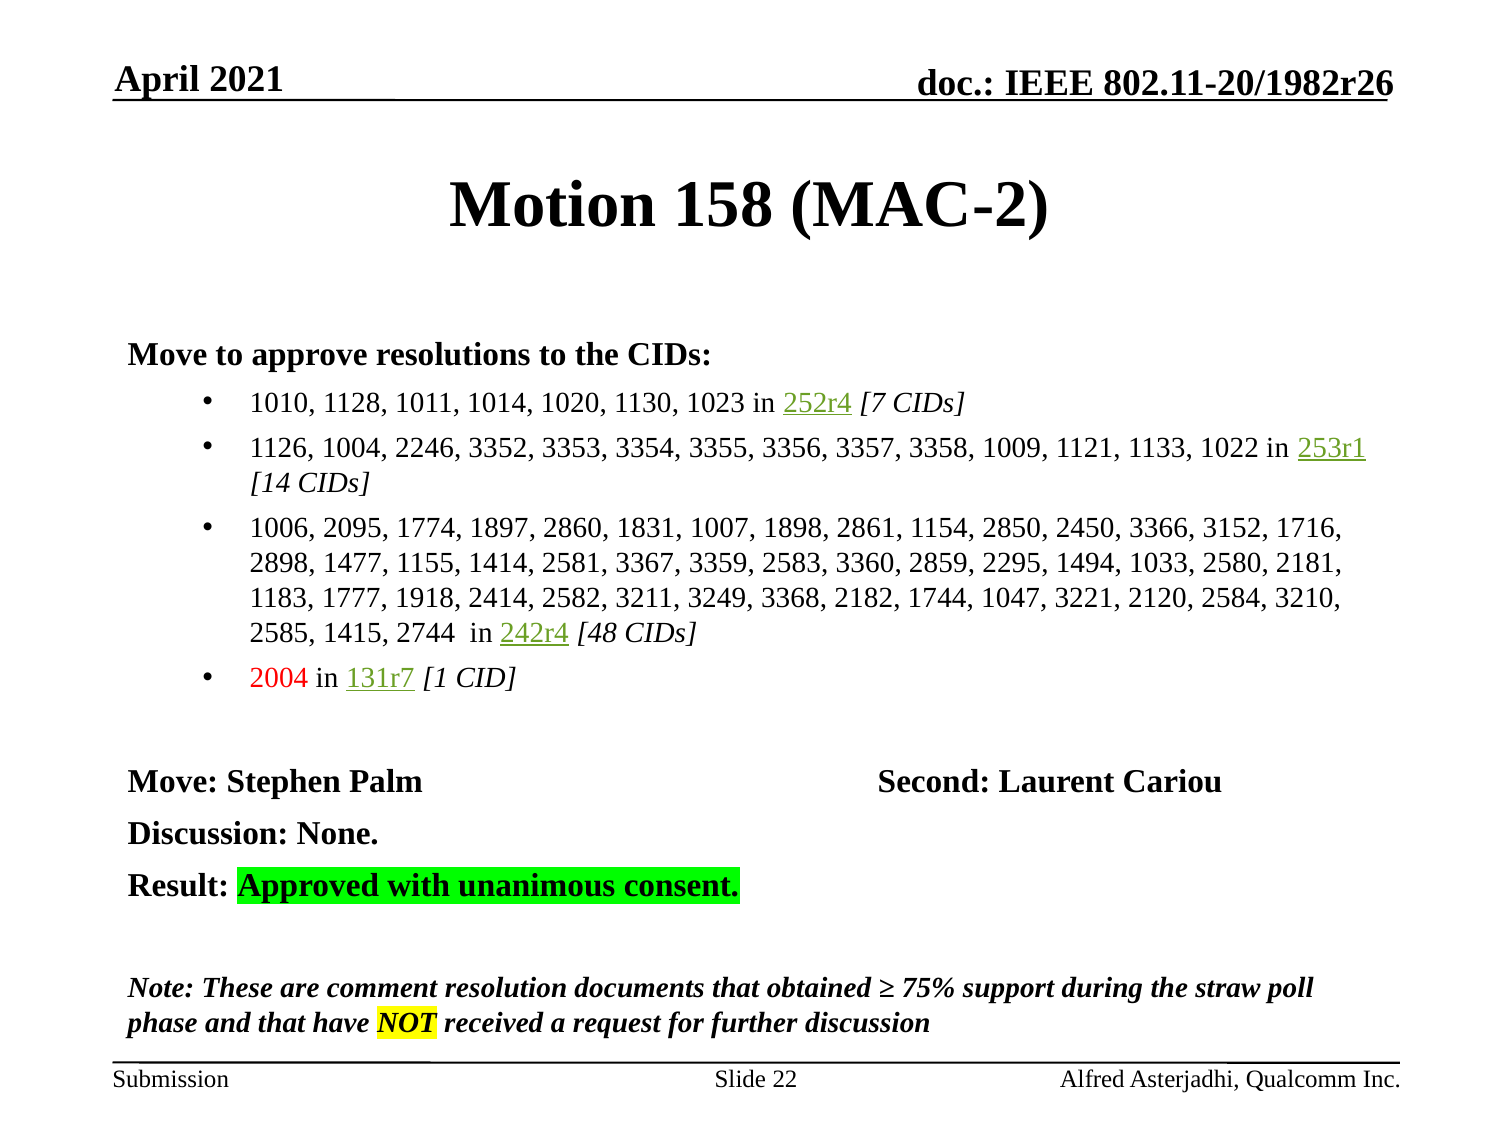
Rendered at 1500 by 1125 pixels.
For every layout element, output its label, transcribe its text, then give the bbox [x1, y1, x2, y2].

footer Alfred Asterjadhi, Qualcomm Inc. [878, 1061, 1402, 1093]
slide_number Slide 22 [712, 1061, 800, 1123]
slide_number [114, 54, 423, 100]
title Motion 158 (MAC-2) [112, 112, 1388, 288]
list Move to approve resolutions to the CIDs: 1010, 1128, 1011, 1014, 1020, 1130, 1023 in 252r4 [7 CIDs] 1126, 1004, 2246, 3352, 3353, 3354, 3355, 3356, 3357, 3358, 1009, 1121, 1133, 1022 in 253r1 [14 CIDs] 1006, 2095, 1774, 1897, 2860, 1831, 1007, 1898, 2861, 1154, 2850, 2450, 3366, 3152, 1716, 2898, 1477, 1155, 1414, 2581, 3367, 3359, 2583, 3360, 2859, 2295, 1494, 1033, 2580, 2181, 1183, 1777, 1918, 2414, 2582, 3211, 3249, 3368, 2182, 1744, 1047, 3221, 2120, 2584, 3210, 2585, 1415, 2744 in 242r4 [48 CIDs] 2004 in 131r7 [1 CID] Move: Stephen Palm Second: Laurent Cariou Discussion: None. Result: Approved with unanimous consent. Note: These are comment resolution documents that obtained ≥ 75% support during the straw poll phase and that have NOT received a request for further discussion [112, 324, 1388, 1063]
